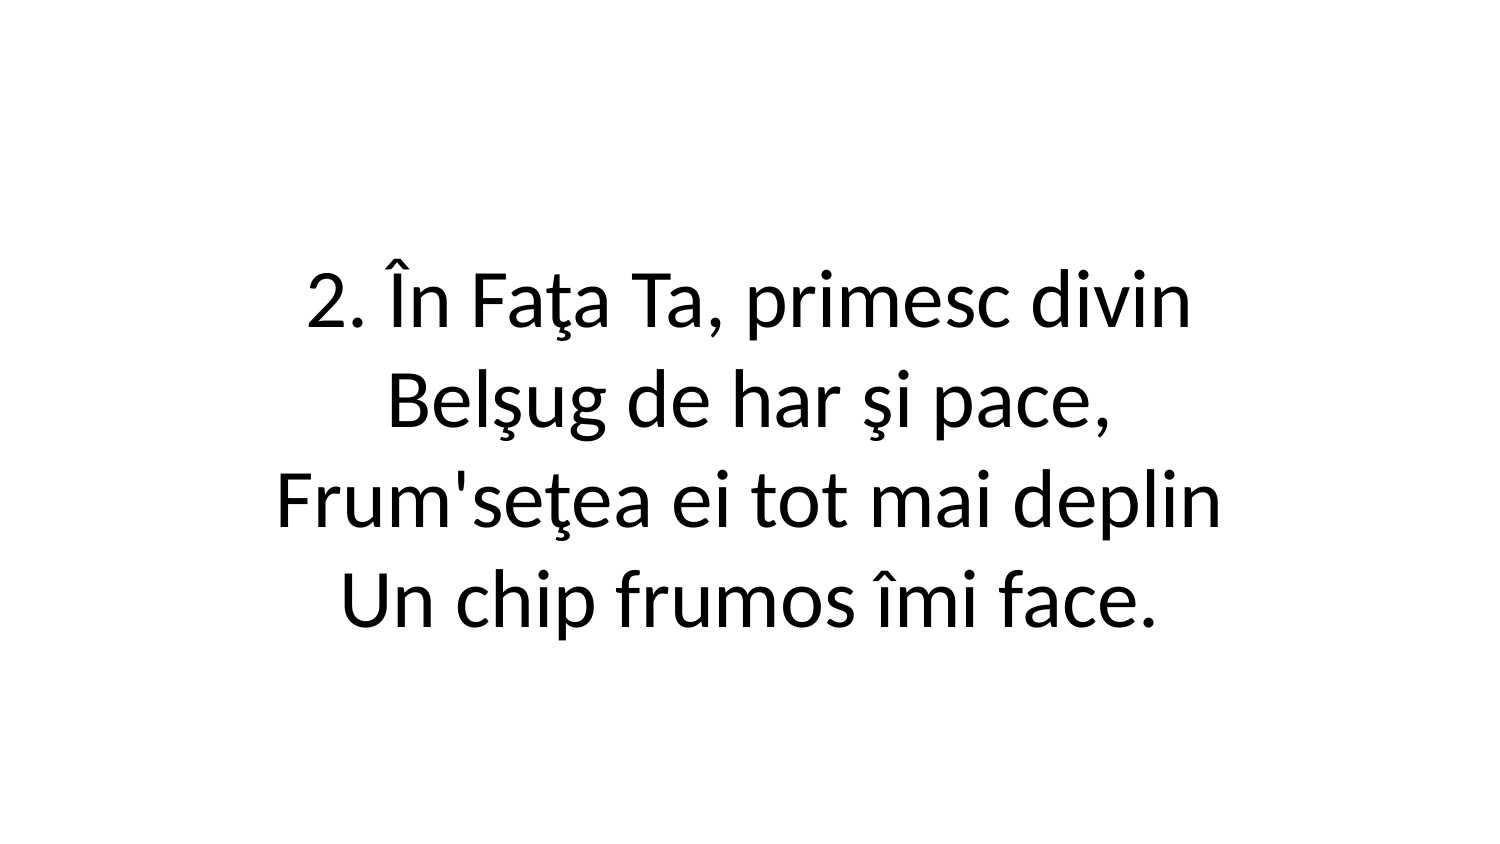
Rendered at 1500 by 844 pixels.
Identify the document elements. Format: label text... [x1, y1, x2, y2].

text_box 2. În Faţa Ta, primesc divin Belşug de har şi pace, Frum'seţea ei tot mai deplin Un chip frumos îmi face. [260, 192, 1240, 652]
